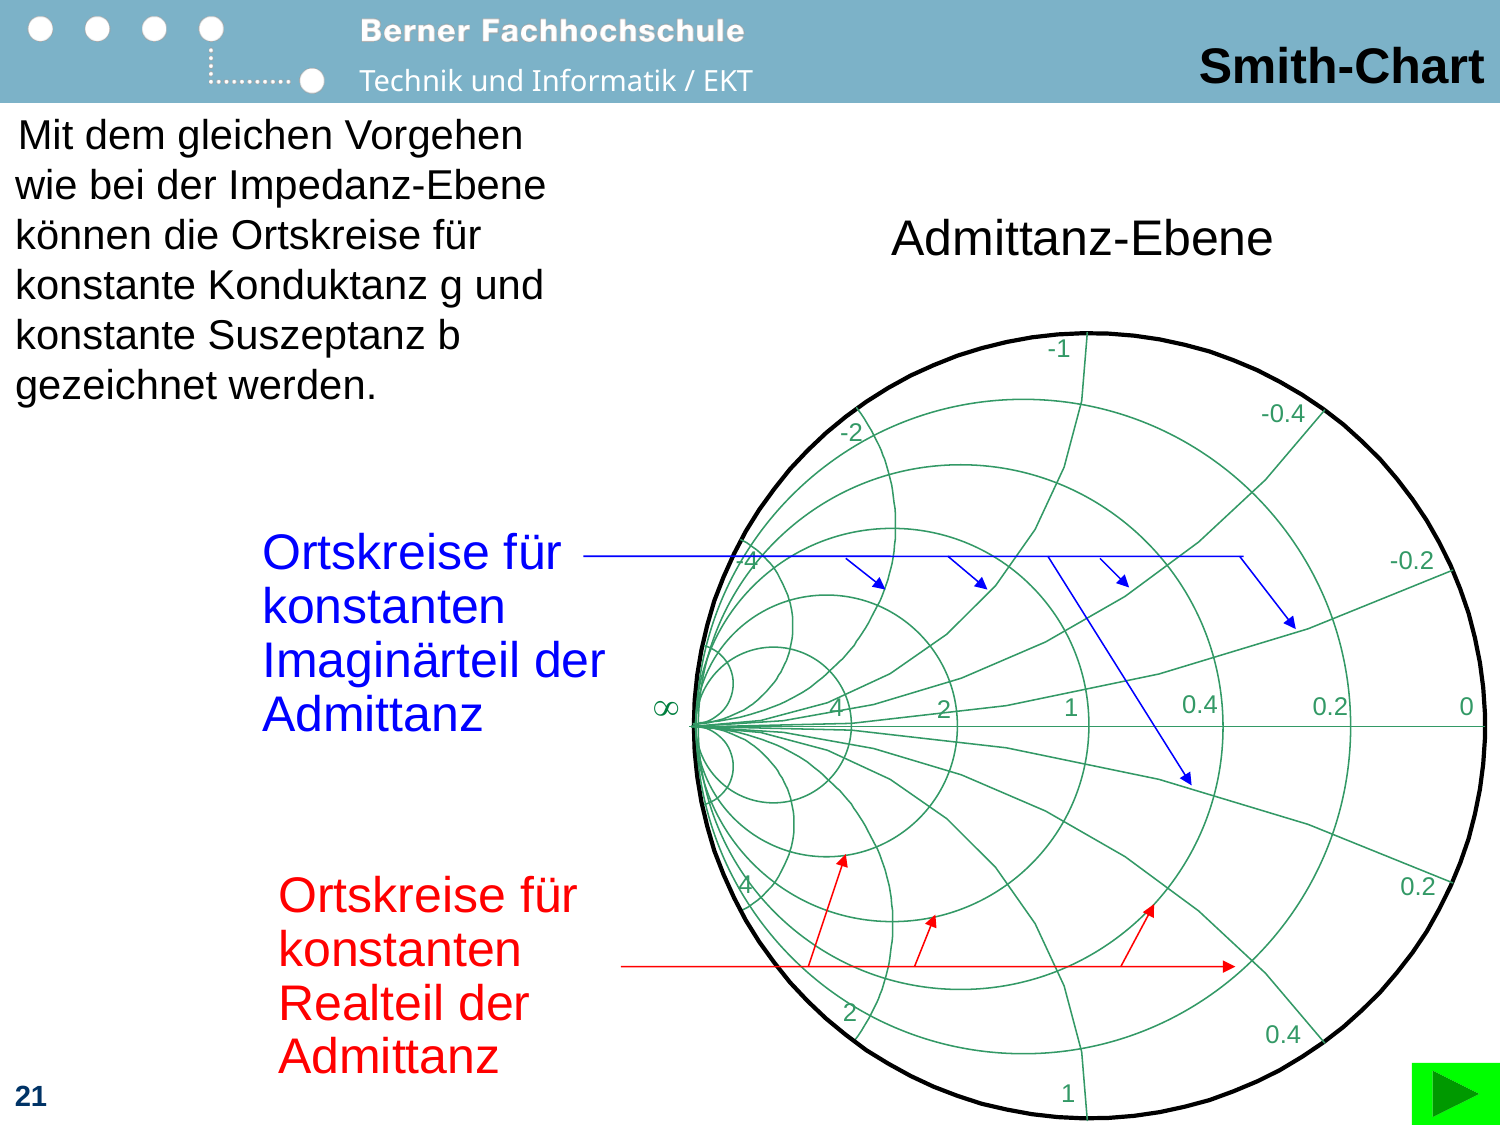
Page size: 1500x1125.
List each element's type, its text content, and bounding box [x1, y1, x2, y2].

picture [0, 0, 1500, 111]
title Smith-Chart [643, 0, 1500, 102]
text_box Ortskreise für konstanten Imaginärteil der Admittanz [247, 518, 632, 750]
text_box Ortskreise für konstanten Realteil der Admittanz [263, 861, 640, 1093]
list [645, 326, 1500, 1125]
text_box Admittanz-Ebene [876, 204, 1290, 274]
list Mit dem gleichen Vorgehen wie bei der Impedanz-Ebene können die Ortskreise für konstante Konduktanz g und konstante Suszeptanz b gezeichnet werden. [0, 100, 600, 530]
